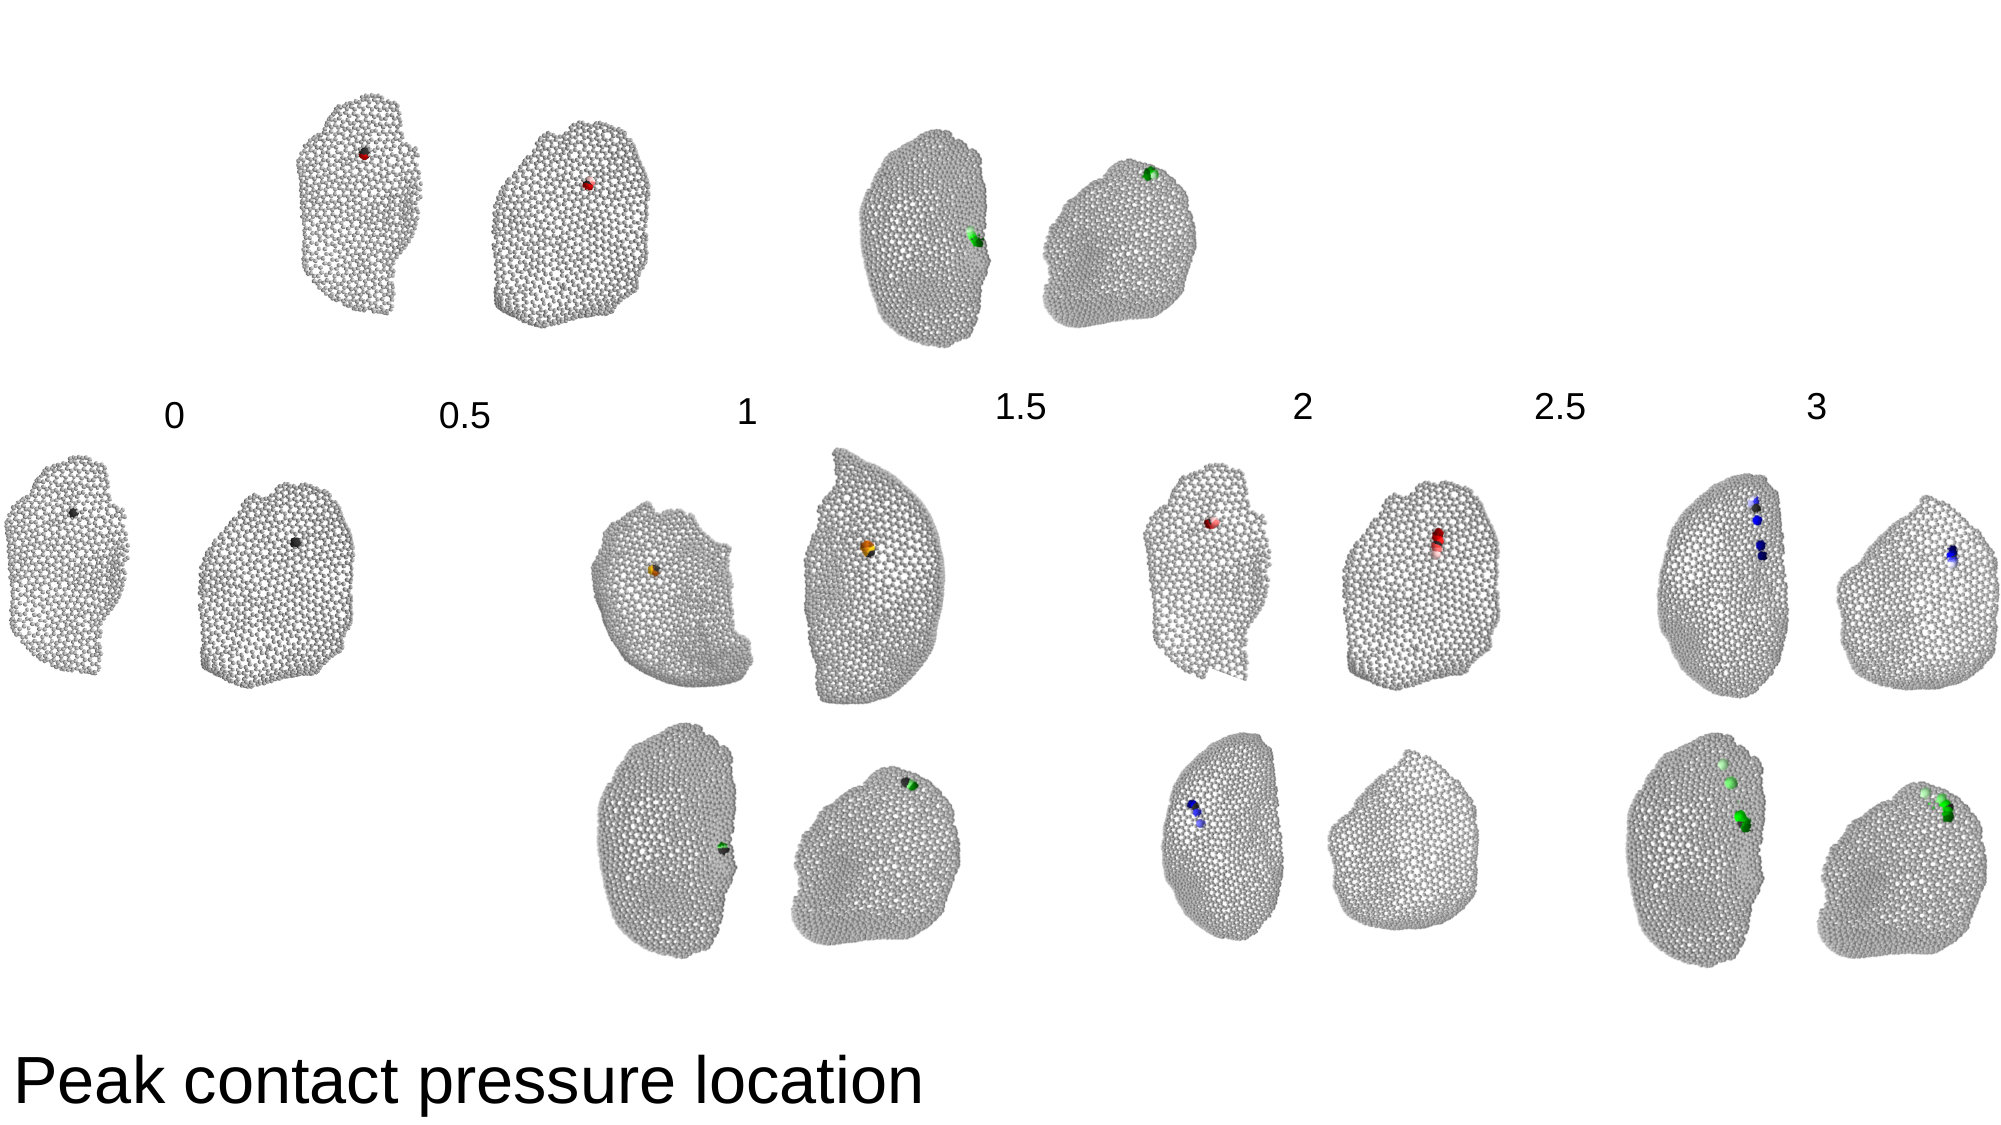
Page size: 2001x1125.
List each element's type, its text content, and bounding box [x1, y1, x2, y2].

text_box 0 [149, 383, 224, 444]
picture [291, 91, 652, 334]
text_box 0.5 [424, 383, 519, 444]
text_box 1.5 [979, 374, 1074, 434]
picture [1120, 447, 1521, 1023]
picture [565, 414, 989, 983]
text_box 3 [1791, 374, 1886, 435]
picture [855, 125, 1199, 356]
text_box Peak contact pressure location [0, 1029, 1279, 1124]
text_box 1 [722, 379, 817, 440]
picture [1611, 403, 2001, 997]
text_box 2 [1278, 374, 1372, 435]
picture [0, 447, 361, 694]
text_box 2.5 [1519, 374, 1614, 435]
